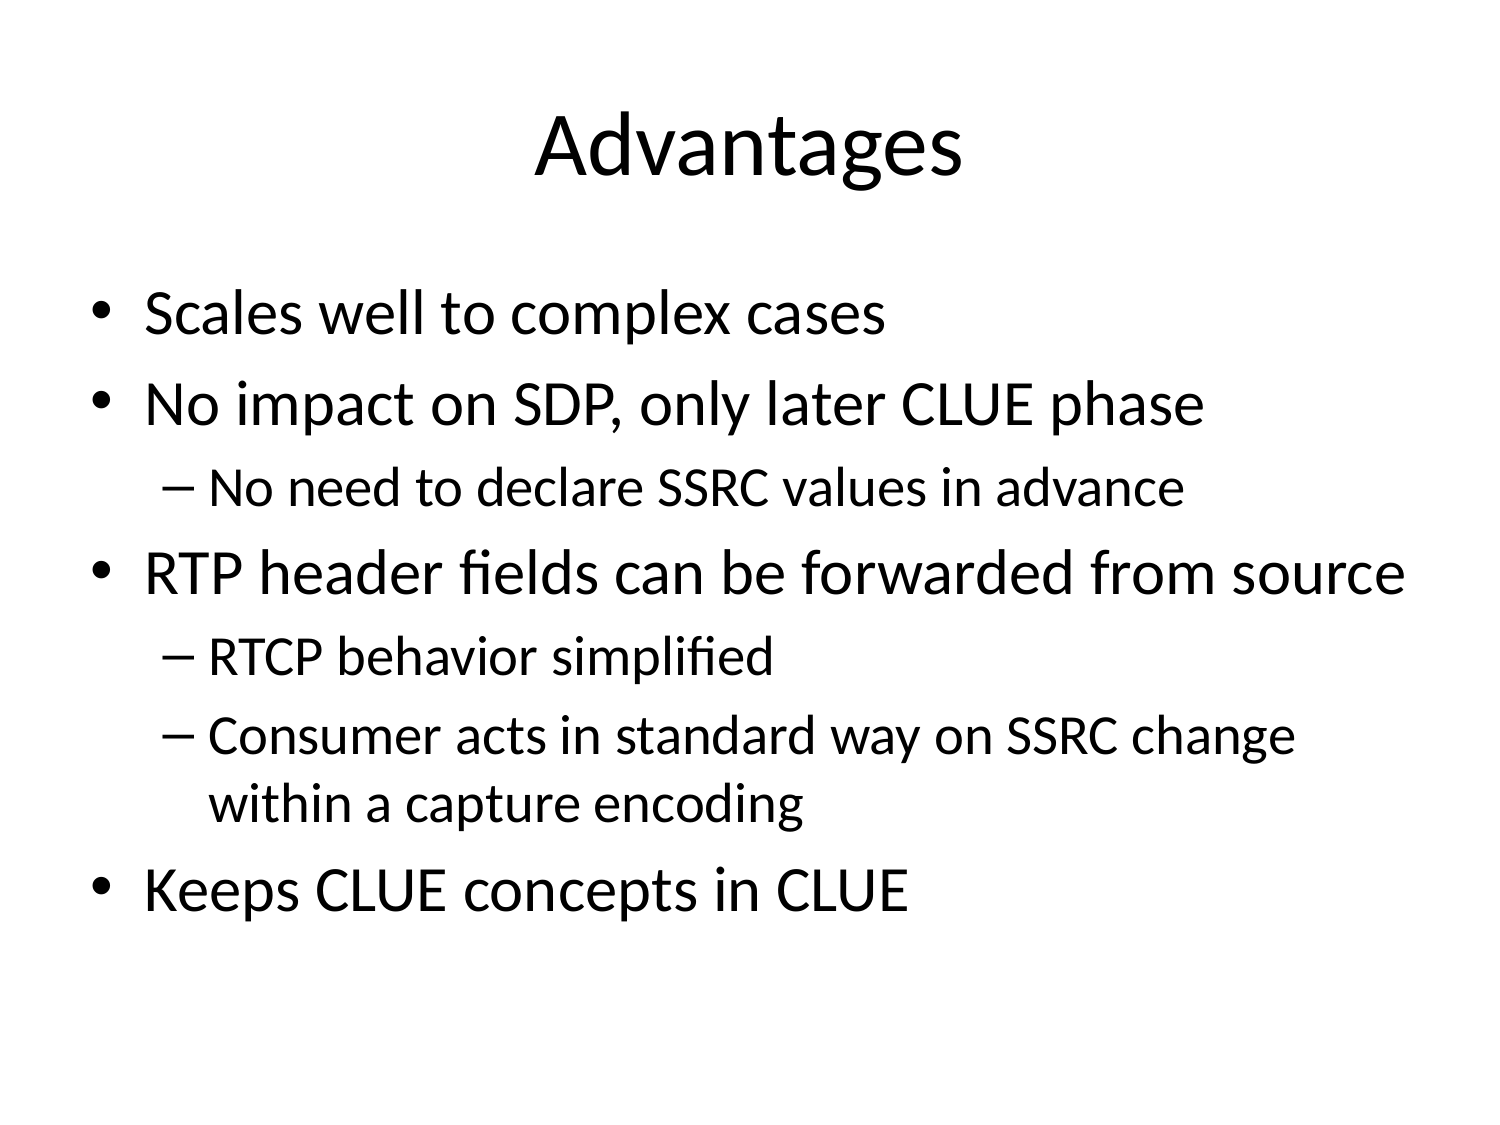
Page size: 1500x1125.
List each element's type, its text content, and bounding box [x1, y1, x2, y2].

list Scales well to complex cases No impact on SDP, only later CLUE phase No need to declare SSRC values in advance RTP header fields can be forwarded from source RTCP behavior simplified Consumer acts in standard way on SSRC change within a capture encoding Keeps CLUE concepts in CLUE [75, 262, 1425, 1005]
title Advantages [75, 45, 1425, 233]
